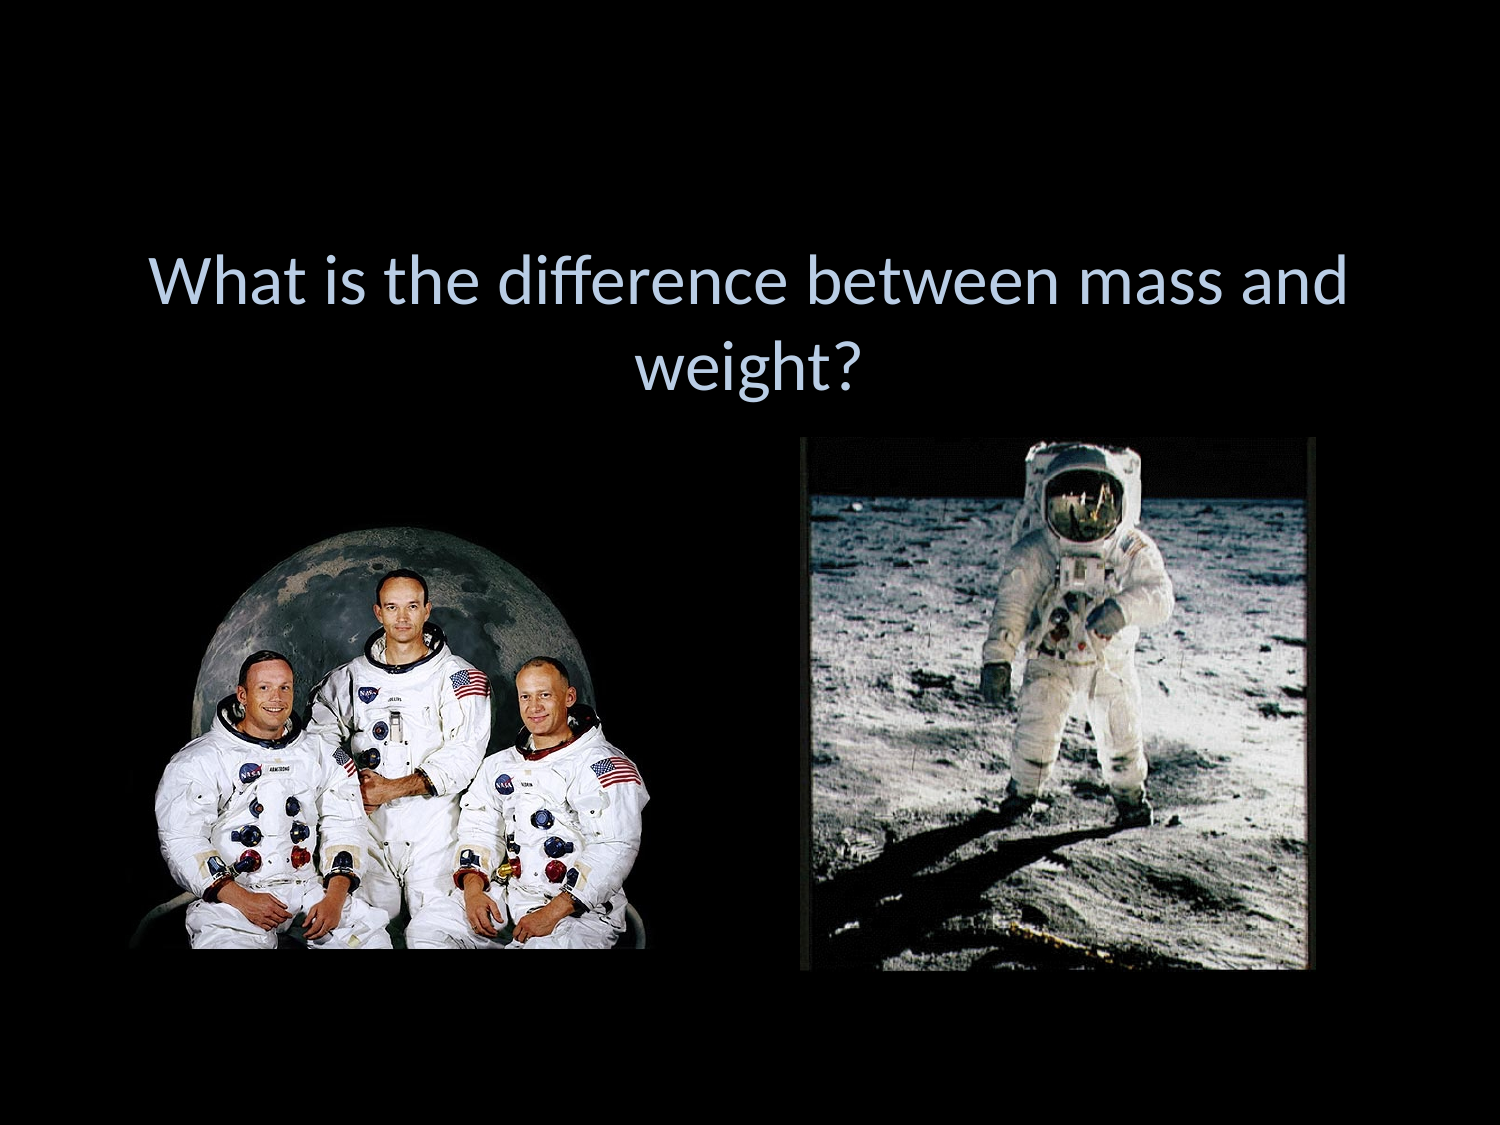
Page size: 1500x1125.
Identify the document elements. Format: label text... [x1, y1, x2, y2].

title What is the difference between mass and weight? [75, 224, 1425, 413]
picture [799, 437, 1316, 973]
picture [124, 499, 688, 951]
